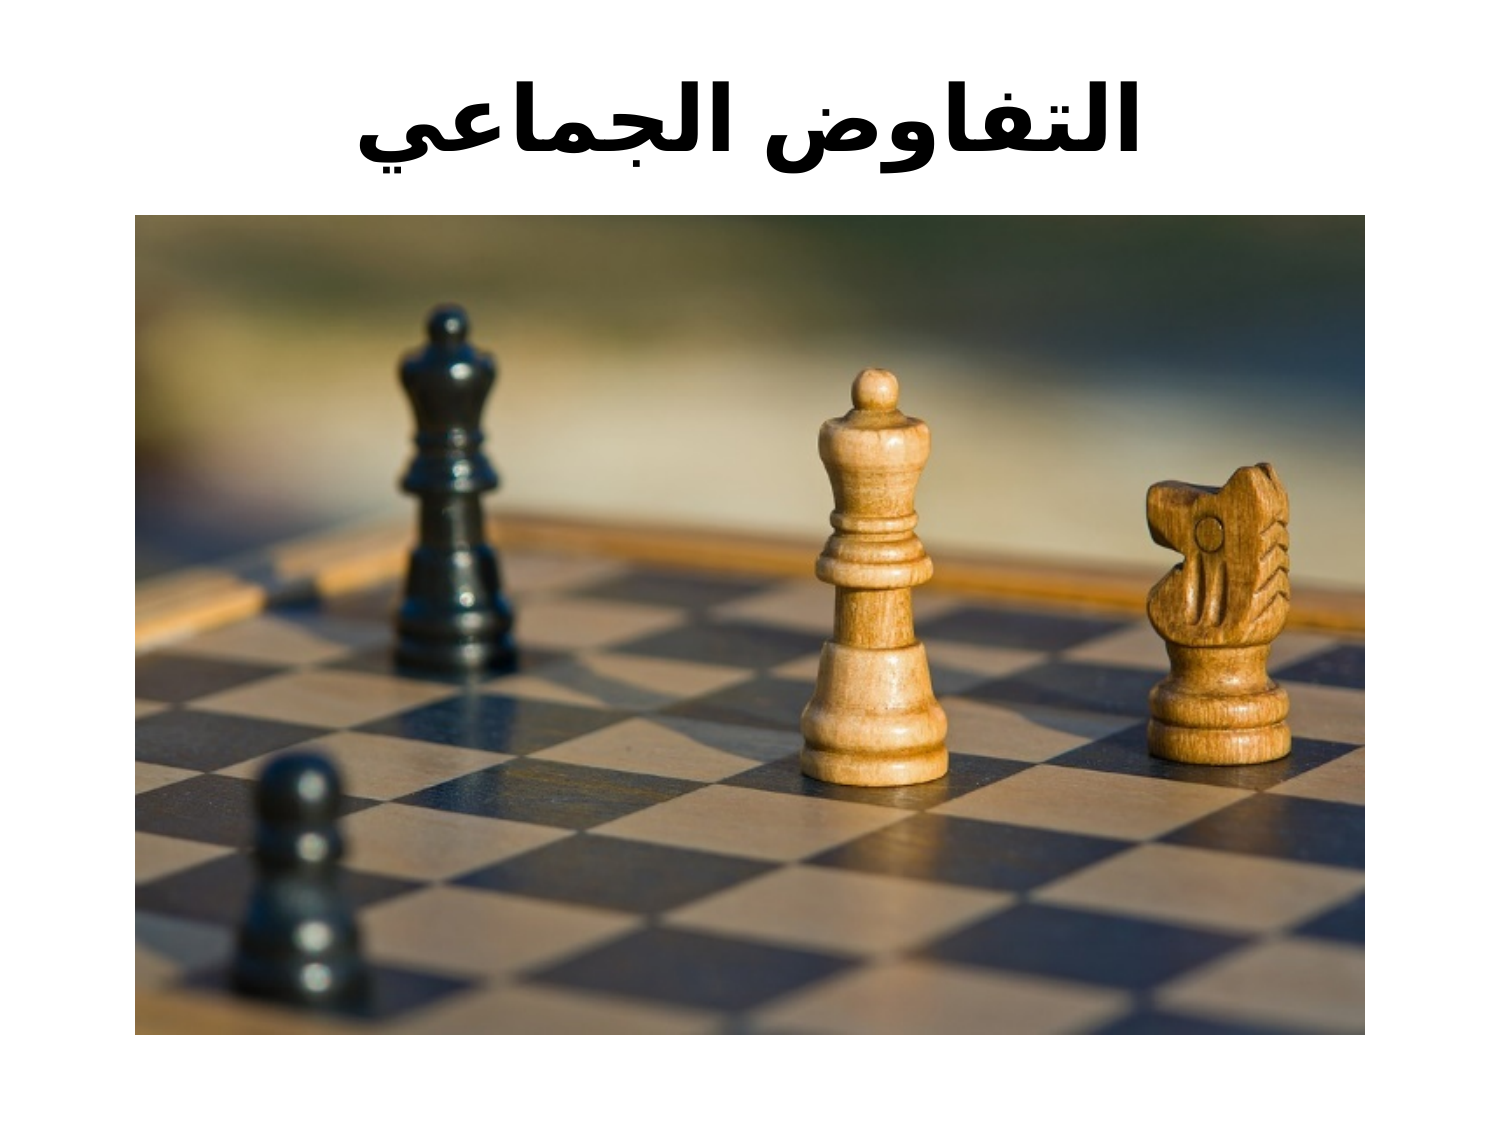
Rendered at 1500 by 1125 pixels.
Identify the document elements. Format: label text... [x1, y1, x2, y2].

title التفاوض الجماعي [75, 20, 1425, 209]
picture [135, 215, 1366, 1036]
